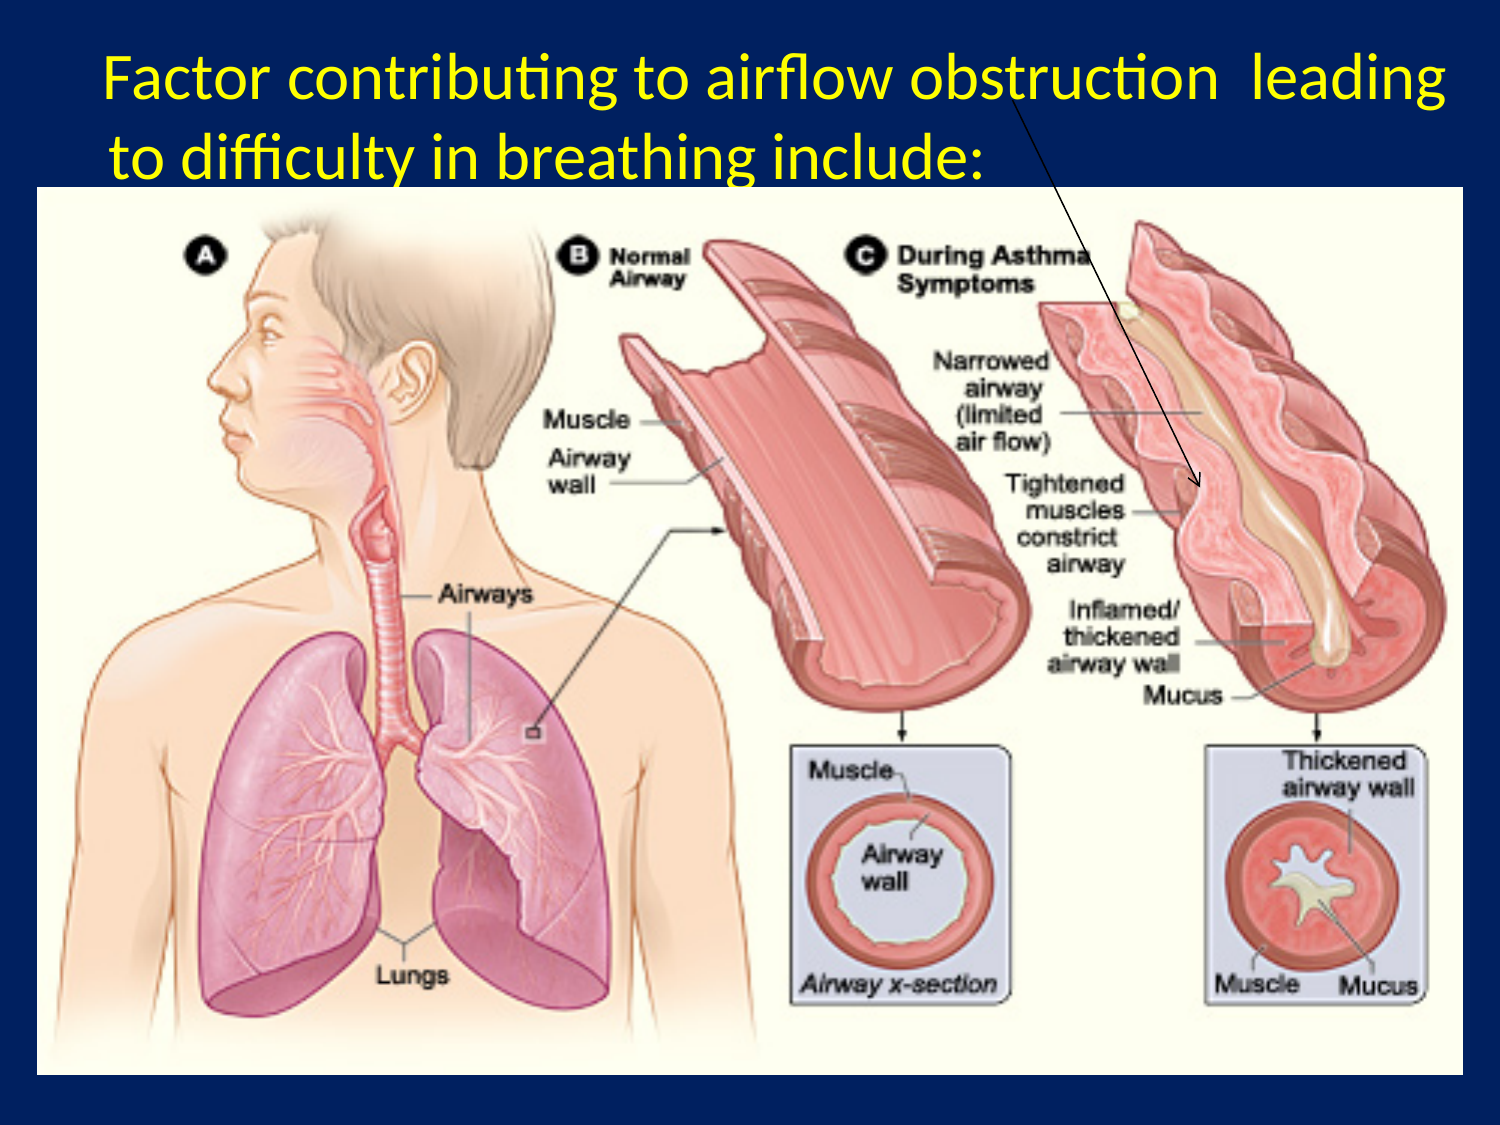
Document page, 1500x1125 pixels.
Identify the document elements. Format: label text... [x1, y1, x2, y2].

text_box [912, 199, 1301, 388]
picture [37, 187, 1463, 1076]
list Factor contributing to airflow obstruction leading to difficulty in breathing include: [37, 24, 1475, 200]
